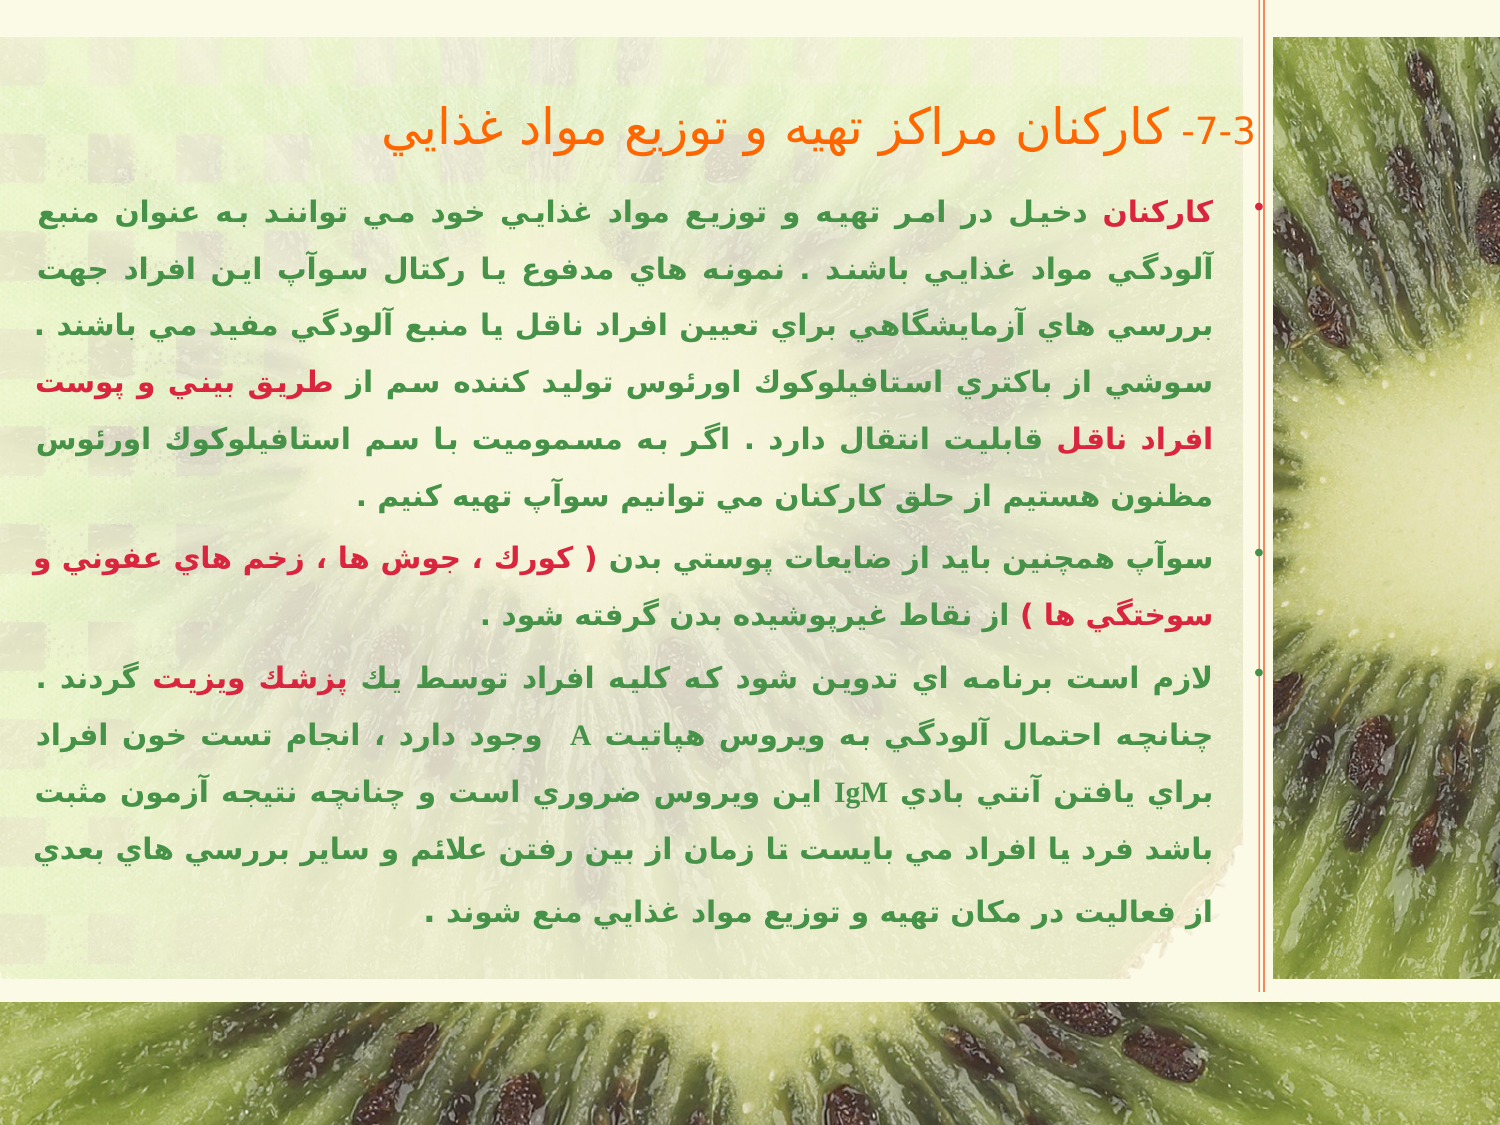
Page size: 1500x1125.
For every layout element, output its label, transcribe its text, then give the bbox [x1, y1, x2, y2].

picture [0, 0, 1500, 1125]
text_box 7-3- كاركنان مراكز تهيه و توزيع مواد غذايي [350, 78, 1346, 162]
list كاركنان دخيل در امر تهيه و توزيع مواد غذايي خود مي توانند به عنوان منبع آلودگي مواد غذايي باشند . نمونه هاي مدفوع يا ركتال سوآپ اين افراد جهت بررسي هاي آزمايشگاهي براي تعيين افراد ناقل يا منبع آلودگي مفيد مي باشند . سوشي از باكتري استافيلوكوك اورئوس توليد كننده سم از طريق بيني و پوست افراد ناقل قابليت انتقال دارد . اگر به مسموميت با سم استافيلوكوك اورئوس مظنون هستيم از حلق كاركنان مي توانيم سوآپ تهيه كنيم . سوآپ همچنين بايد از ضايعات پوستي بدن ( كورك ، جوش ها ،‌ زخم هاي عفوني و سوختگي ها ) از نقاط غيرپوشيده بدن گرفته شود . لازم است برنامه اي تدوين شود كه كليه افراد توسط يك پزشك ويزيت گردند . چنانچه احتمال آلودگي به ويروس هپاتيت A وجود دارد ، انجام تست خون افراد براي يافتن آنتي بادي IgM اين ويروس ضروري است و چنانچه نتيجه آزمون مثبت باشد فرد يا افراد مي بايست تا زمان از بين رفتن علائم و ساير بررسي هاي بعدي از فعاليت در مكان تهيه و توزيع مواد غذايي منع شوند . [17, 163, 1279, 953]
